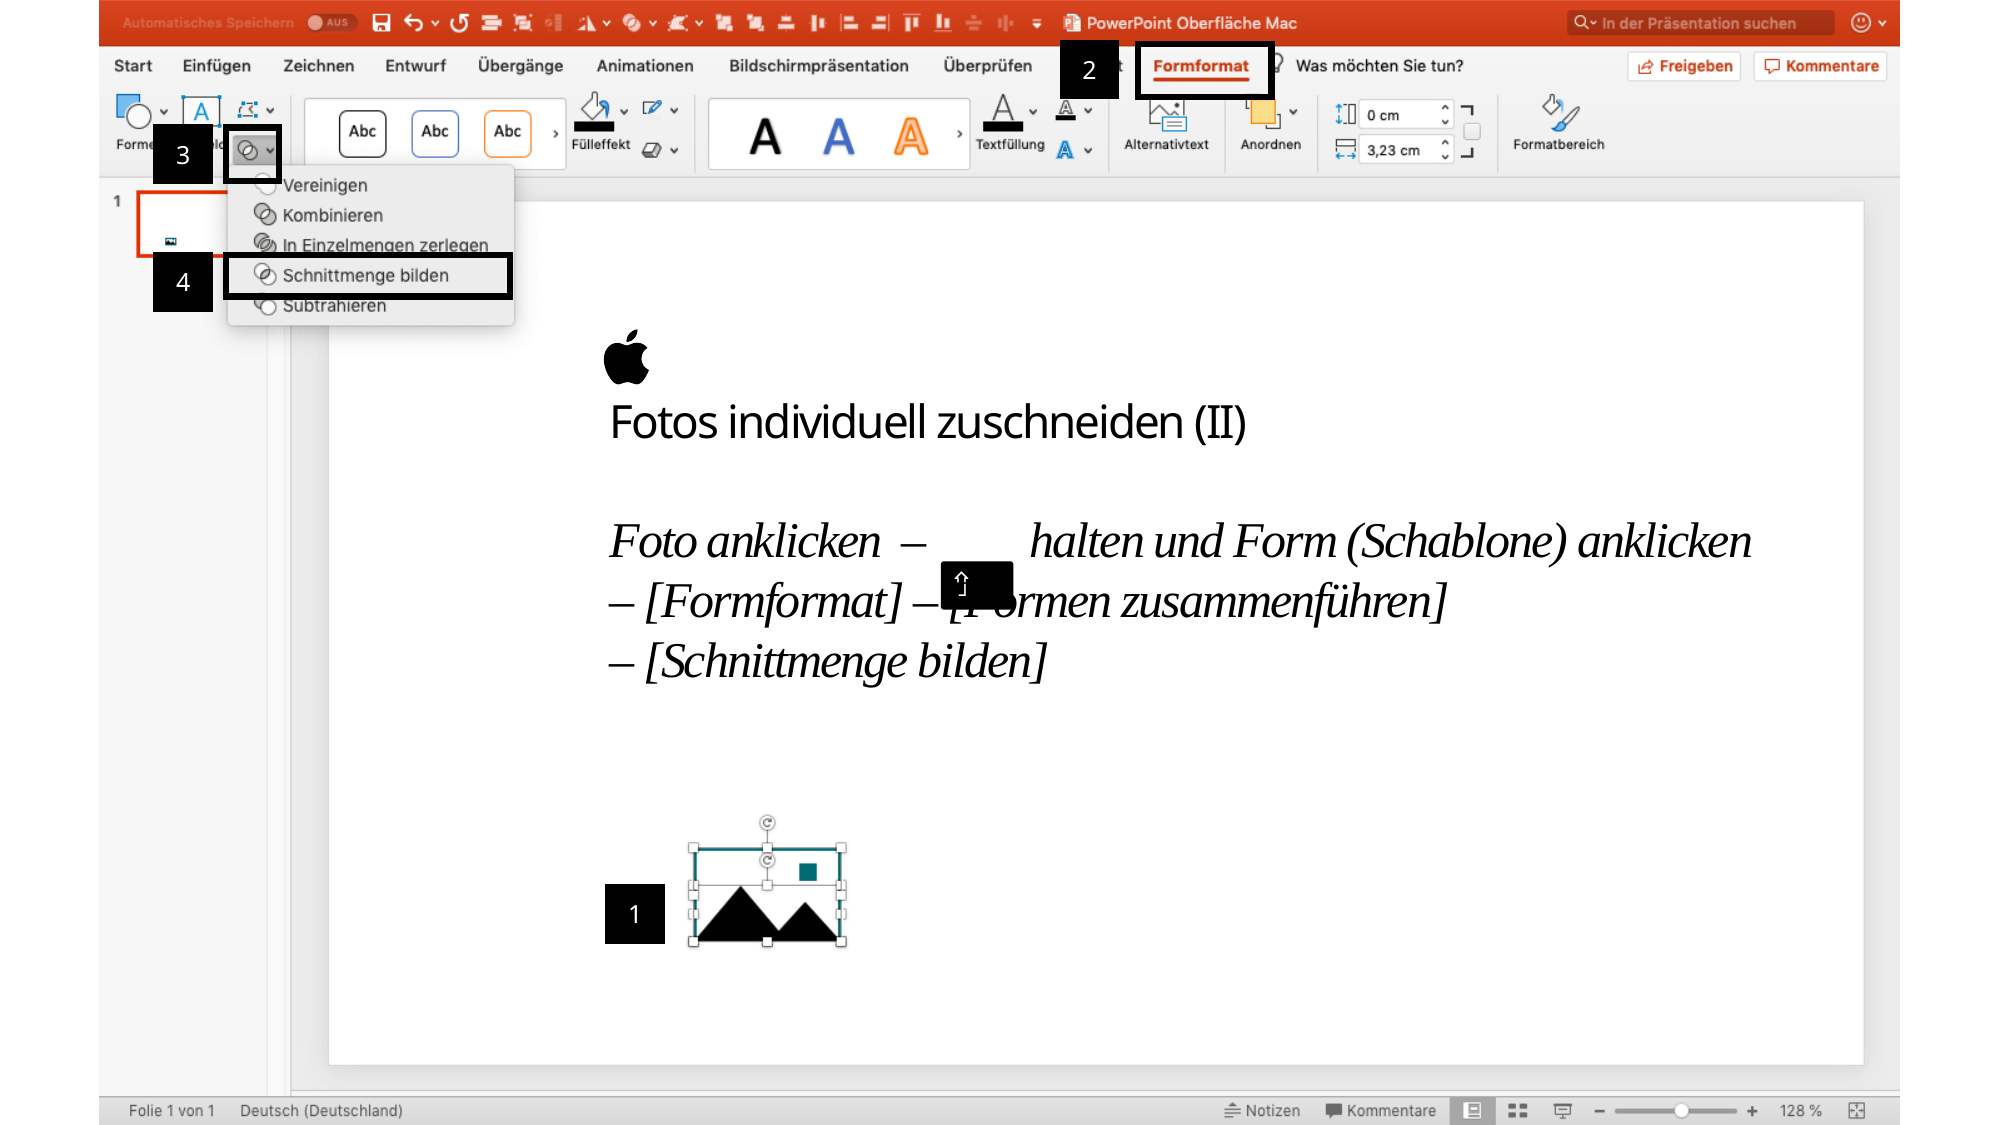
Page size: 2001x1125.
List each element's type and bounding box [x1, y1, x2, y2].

text_box [99, 0, 1901, 1125]
